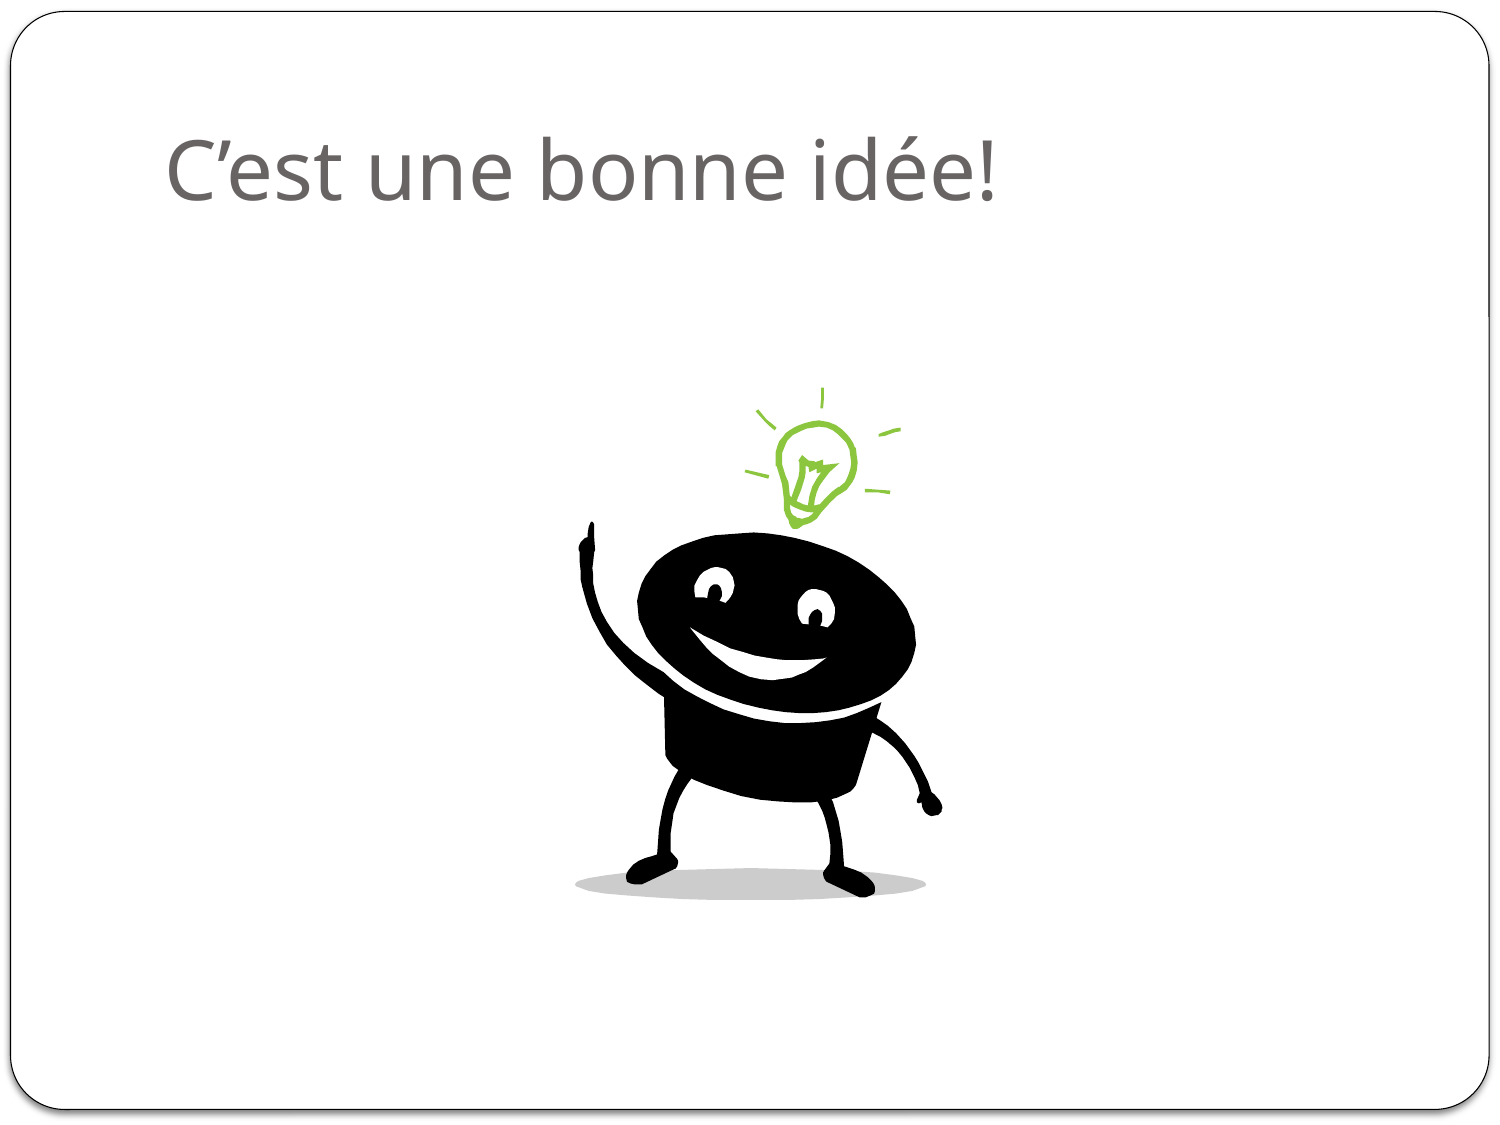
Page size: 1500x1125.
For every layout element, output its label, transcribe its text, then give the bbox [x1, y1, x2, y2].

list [574, 387, 943, 901]
title C’est une bonne idée! [150, 45, 1425, 233]
